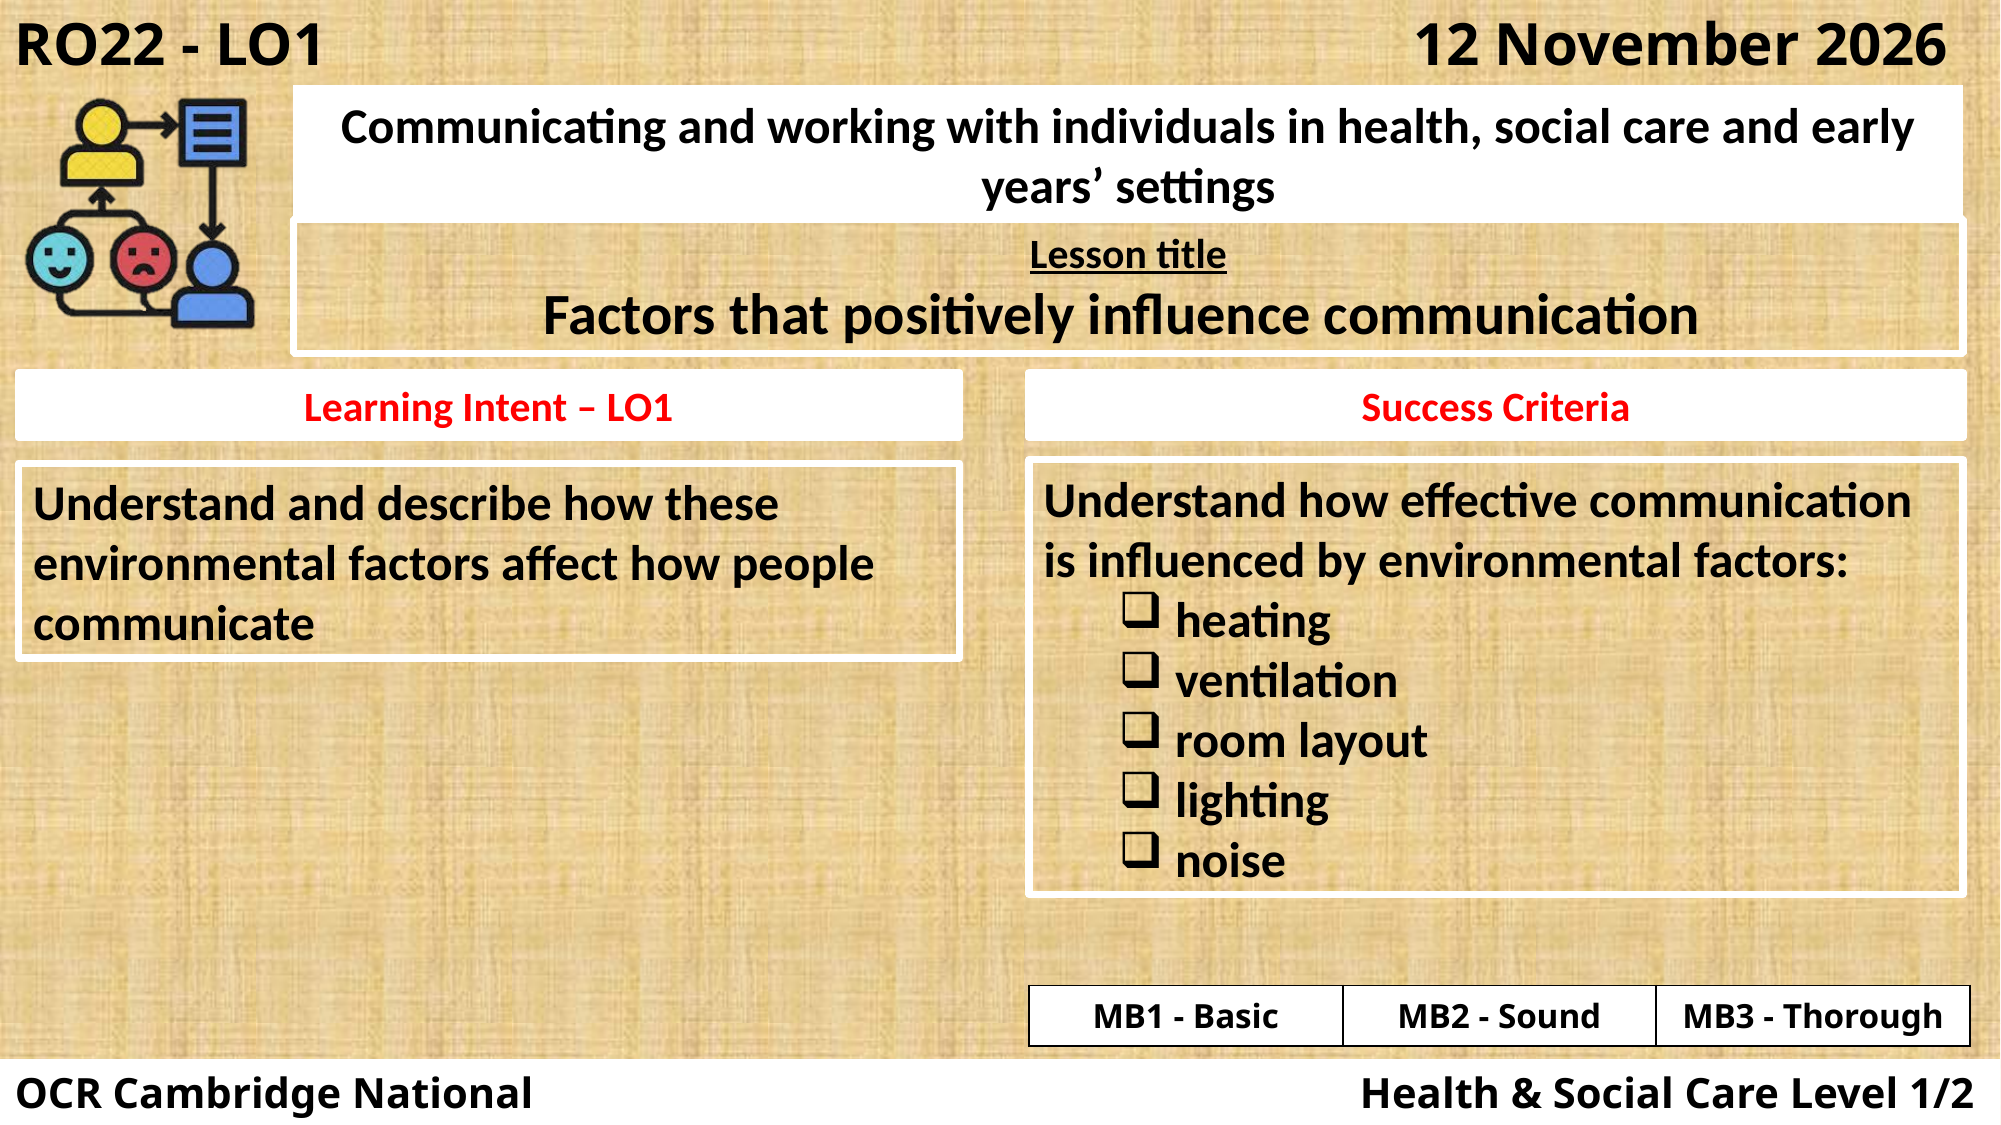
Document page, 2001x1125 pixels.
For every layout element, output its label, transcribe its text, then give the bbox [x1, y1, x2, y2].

text_box Health & Social Care Level 1/2 [1028, 1059, 2000, 1125]
text_box RO22 - LO1 [0, 0, 398, 85]
text_box Communicating and working with individuals in health, social care and early years’ settings [293, 85, 1963, 218]
text_box OCR Cambridge National [0, 1059, 1028, 1125]
picture [398, 0, 1205, 85]
text_box Success Criteria [1028, 372, 1964, 438]
table_header MB3 - Thorough [1657, 986, 1969, 1045]
table_header MB2 - Sound [1344, 986, 1655, 1045]
table_header MB1 - Basic [1030, 986, 1342, 1045]
text_box Learning Intent – LO1 [18, 372, 960, 438]
text_box 22 September 2020 [1205, 0, 1964, 94]
text_box Lesson title Factors that positively influence communication [293, 218, 1963, 354]
text_box Understand how effective communication is influenced by environmental factors: heating ventilation room layout lighting noise [1028, 459, 1964, 895]
picture [0, 0, 2001, 1125]
text_box Understand and describe how these environmental factors affect how people communicate [18, 463, 960, 659]
